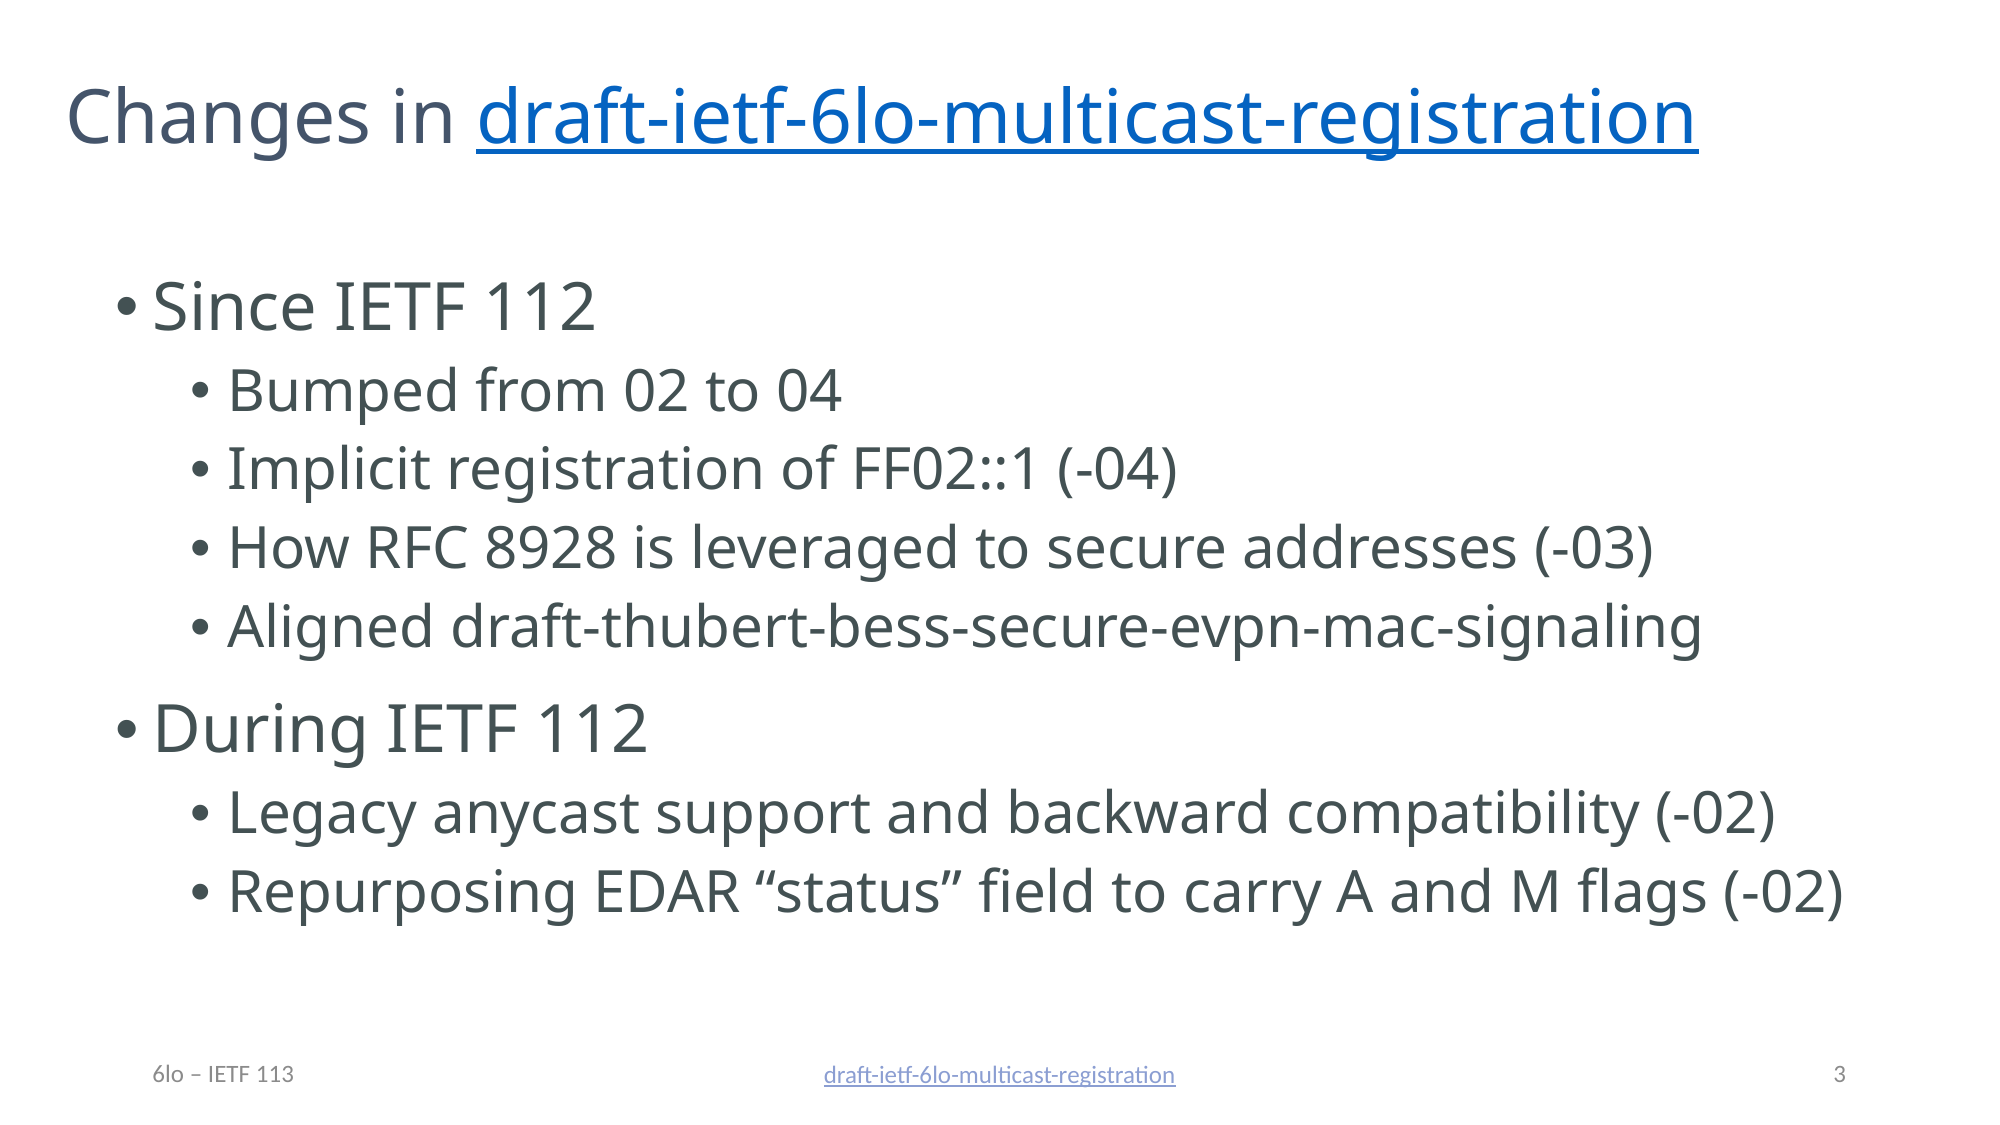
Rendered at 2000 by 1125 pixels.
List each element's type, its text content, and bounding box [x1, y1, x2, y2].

title Changes in draft-ietf-6lo-multicast-registration [50, 50, 1927, 188]
list Since IETF 112 Bumped from 02 to 04 Implicit registration of FF02::1 (-04) How RFC 8928 is leveraged to secure addresses (-03) Aligned draft-thubert-bess-secure-evpn-mac-signaling During IETF 112 Legacy anycast support and backward compatibility (-02) Repurposing EDAR “status” field to carry A and M flags (-02) [100, 261, 2000, 978]
